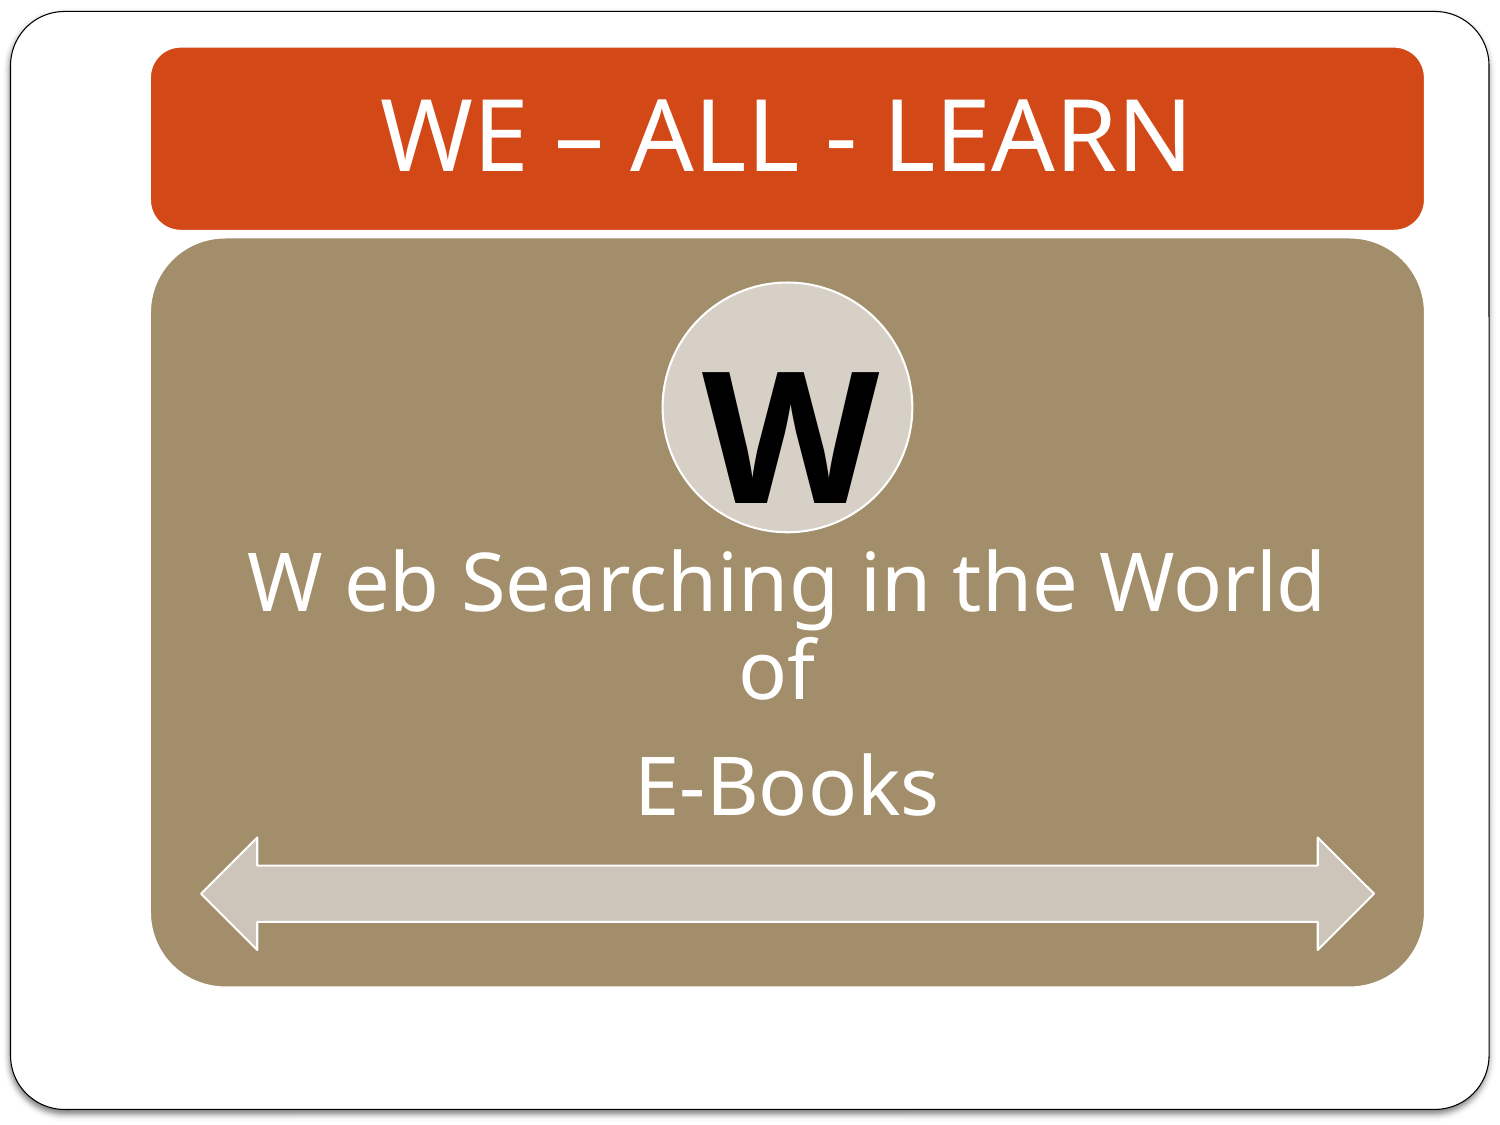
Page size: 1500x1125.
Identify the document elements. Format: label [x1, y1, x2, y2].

text_box [149, 44, 1426, 233]
list [149, 237, 1426, 988]
